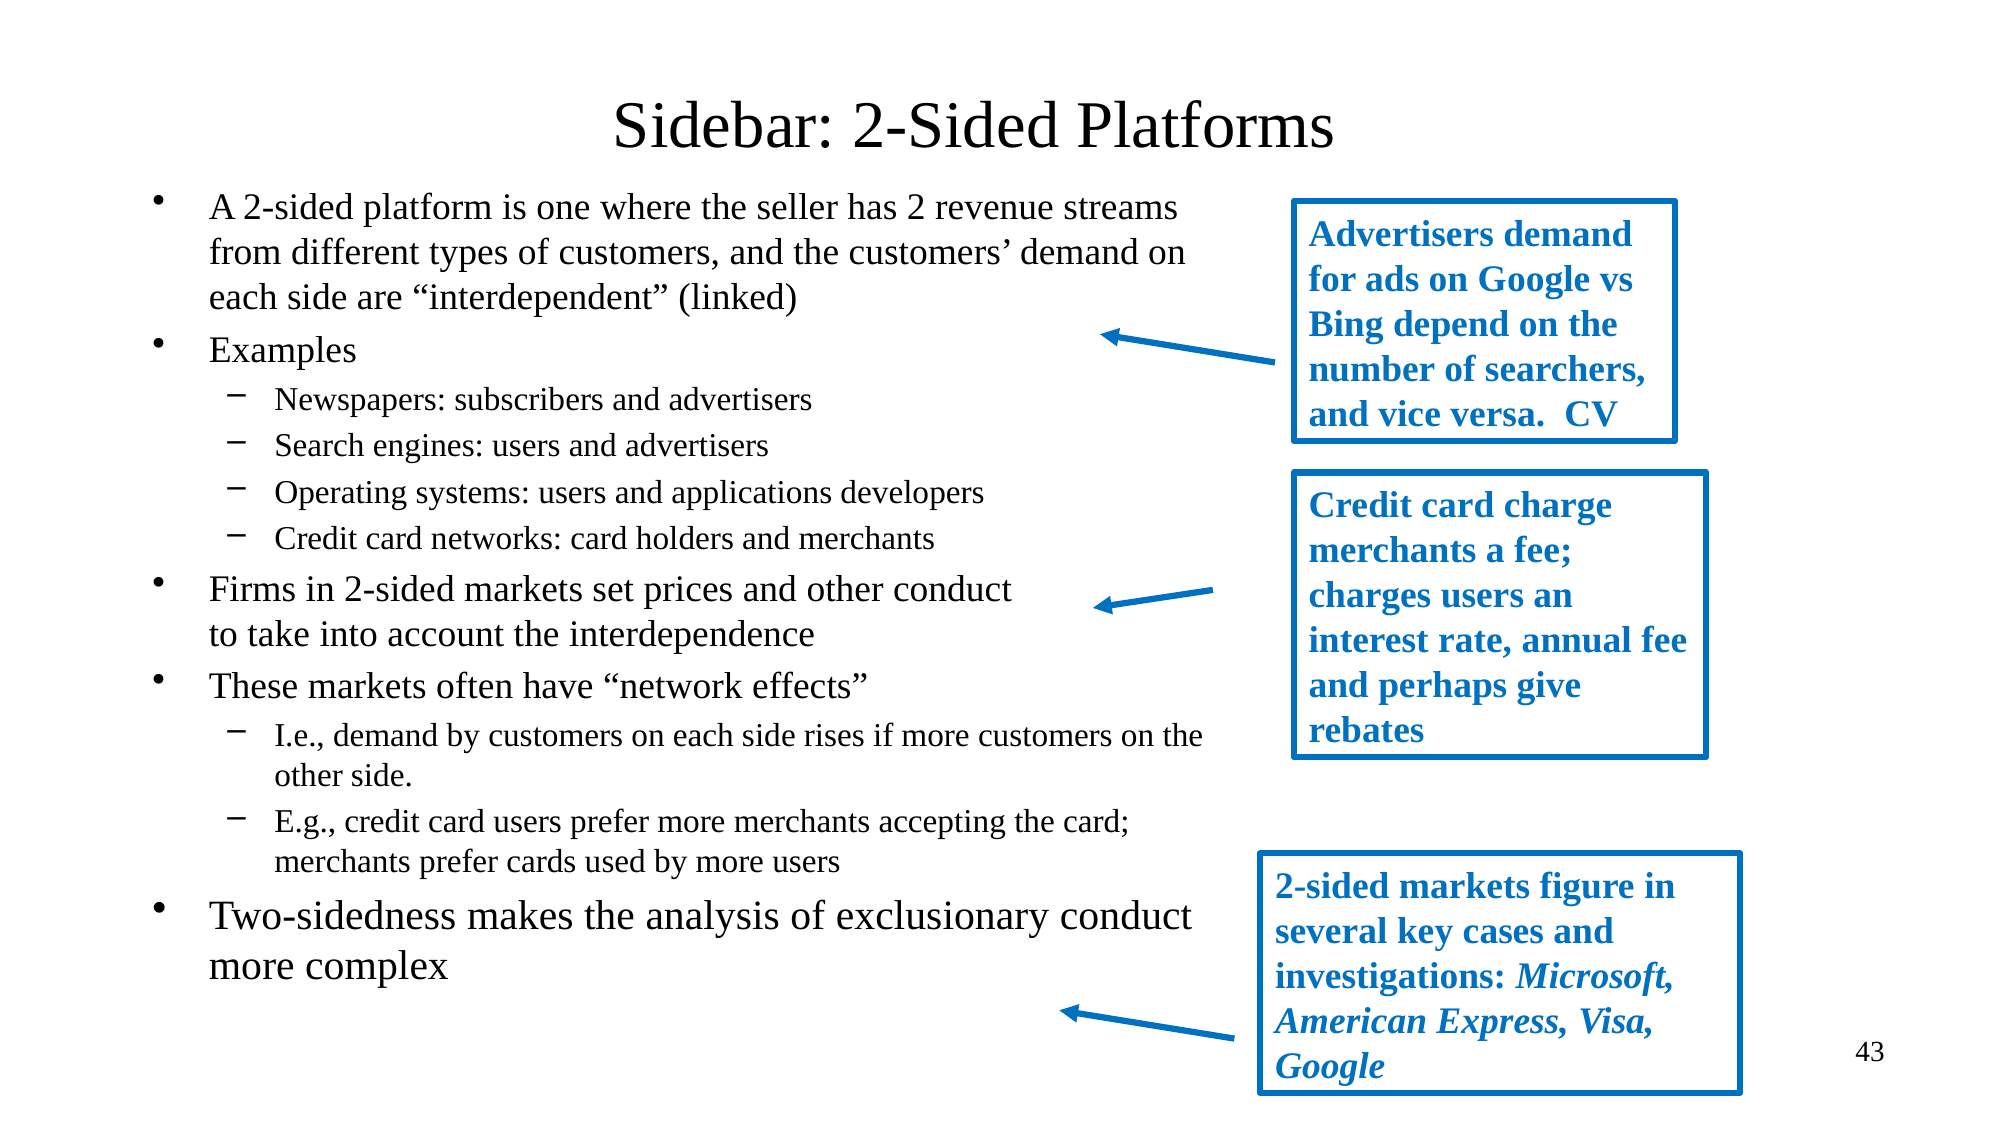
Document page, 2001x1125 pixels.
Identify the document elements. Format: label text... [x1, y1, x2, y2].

slide_number 43 [1433, 1024, 1901, 1103]
text_box Credit card charge merchants a fee; charges users an interest rate, annual fee and perhaps give rebates [1293, 472, 1707, 758]
text_box Advertisers demand for ads on Google vs Bing depend on the number of searchers, and vice versa. CV [1293, 201, 1675, 441]
title Sidebar: 2-Sided Platforms [362, 27, 1588, 215]
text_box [1099, 333, 1276, 363]
list A 2-sided platform is one where the seller has 2 revenue streams from different types of customers, and the customers’ demand on each side are “interdependent” (linked) Examples Newspapers: subscribers and advertisers Search engines: users and advertisers Operating systems: users and applications developers Credit card networks: card holders and merchants Firms in 2-sided markets set prices and other conduct to take into account the interdependence These markets often have “network effects” I.e., demand by customers on each side rises if more customers on the other side. E.g., credit card users prefer more merchants accepting the card; merchants prefer cards used by more users Two-sidedness makes the analysis of exclusionary conduct more complex [137, 174, 1263, 1125]
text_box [1092, 589, 1214, 609]
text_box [1059, 1010, 1235, 1039]
text_box 2-sided markets figure in several key cases and investigations: Microsoft, American Express, Visa, Google [1260, 853, 1740, 1093]
